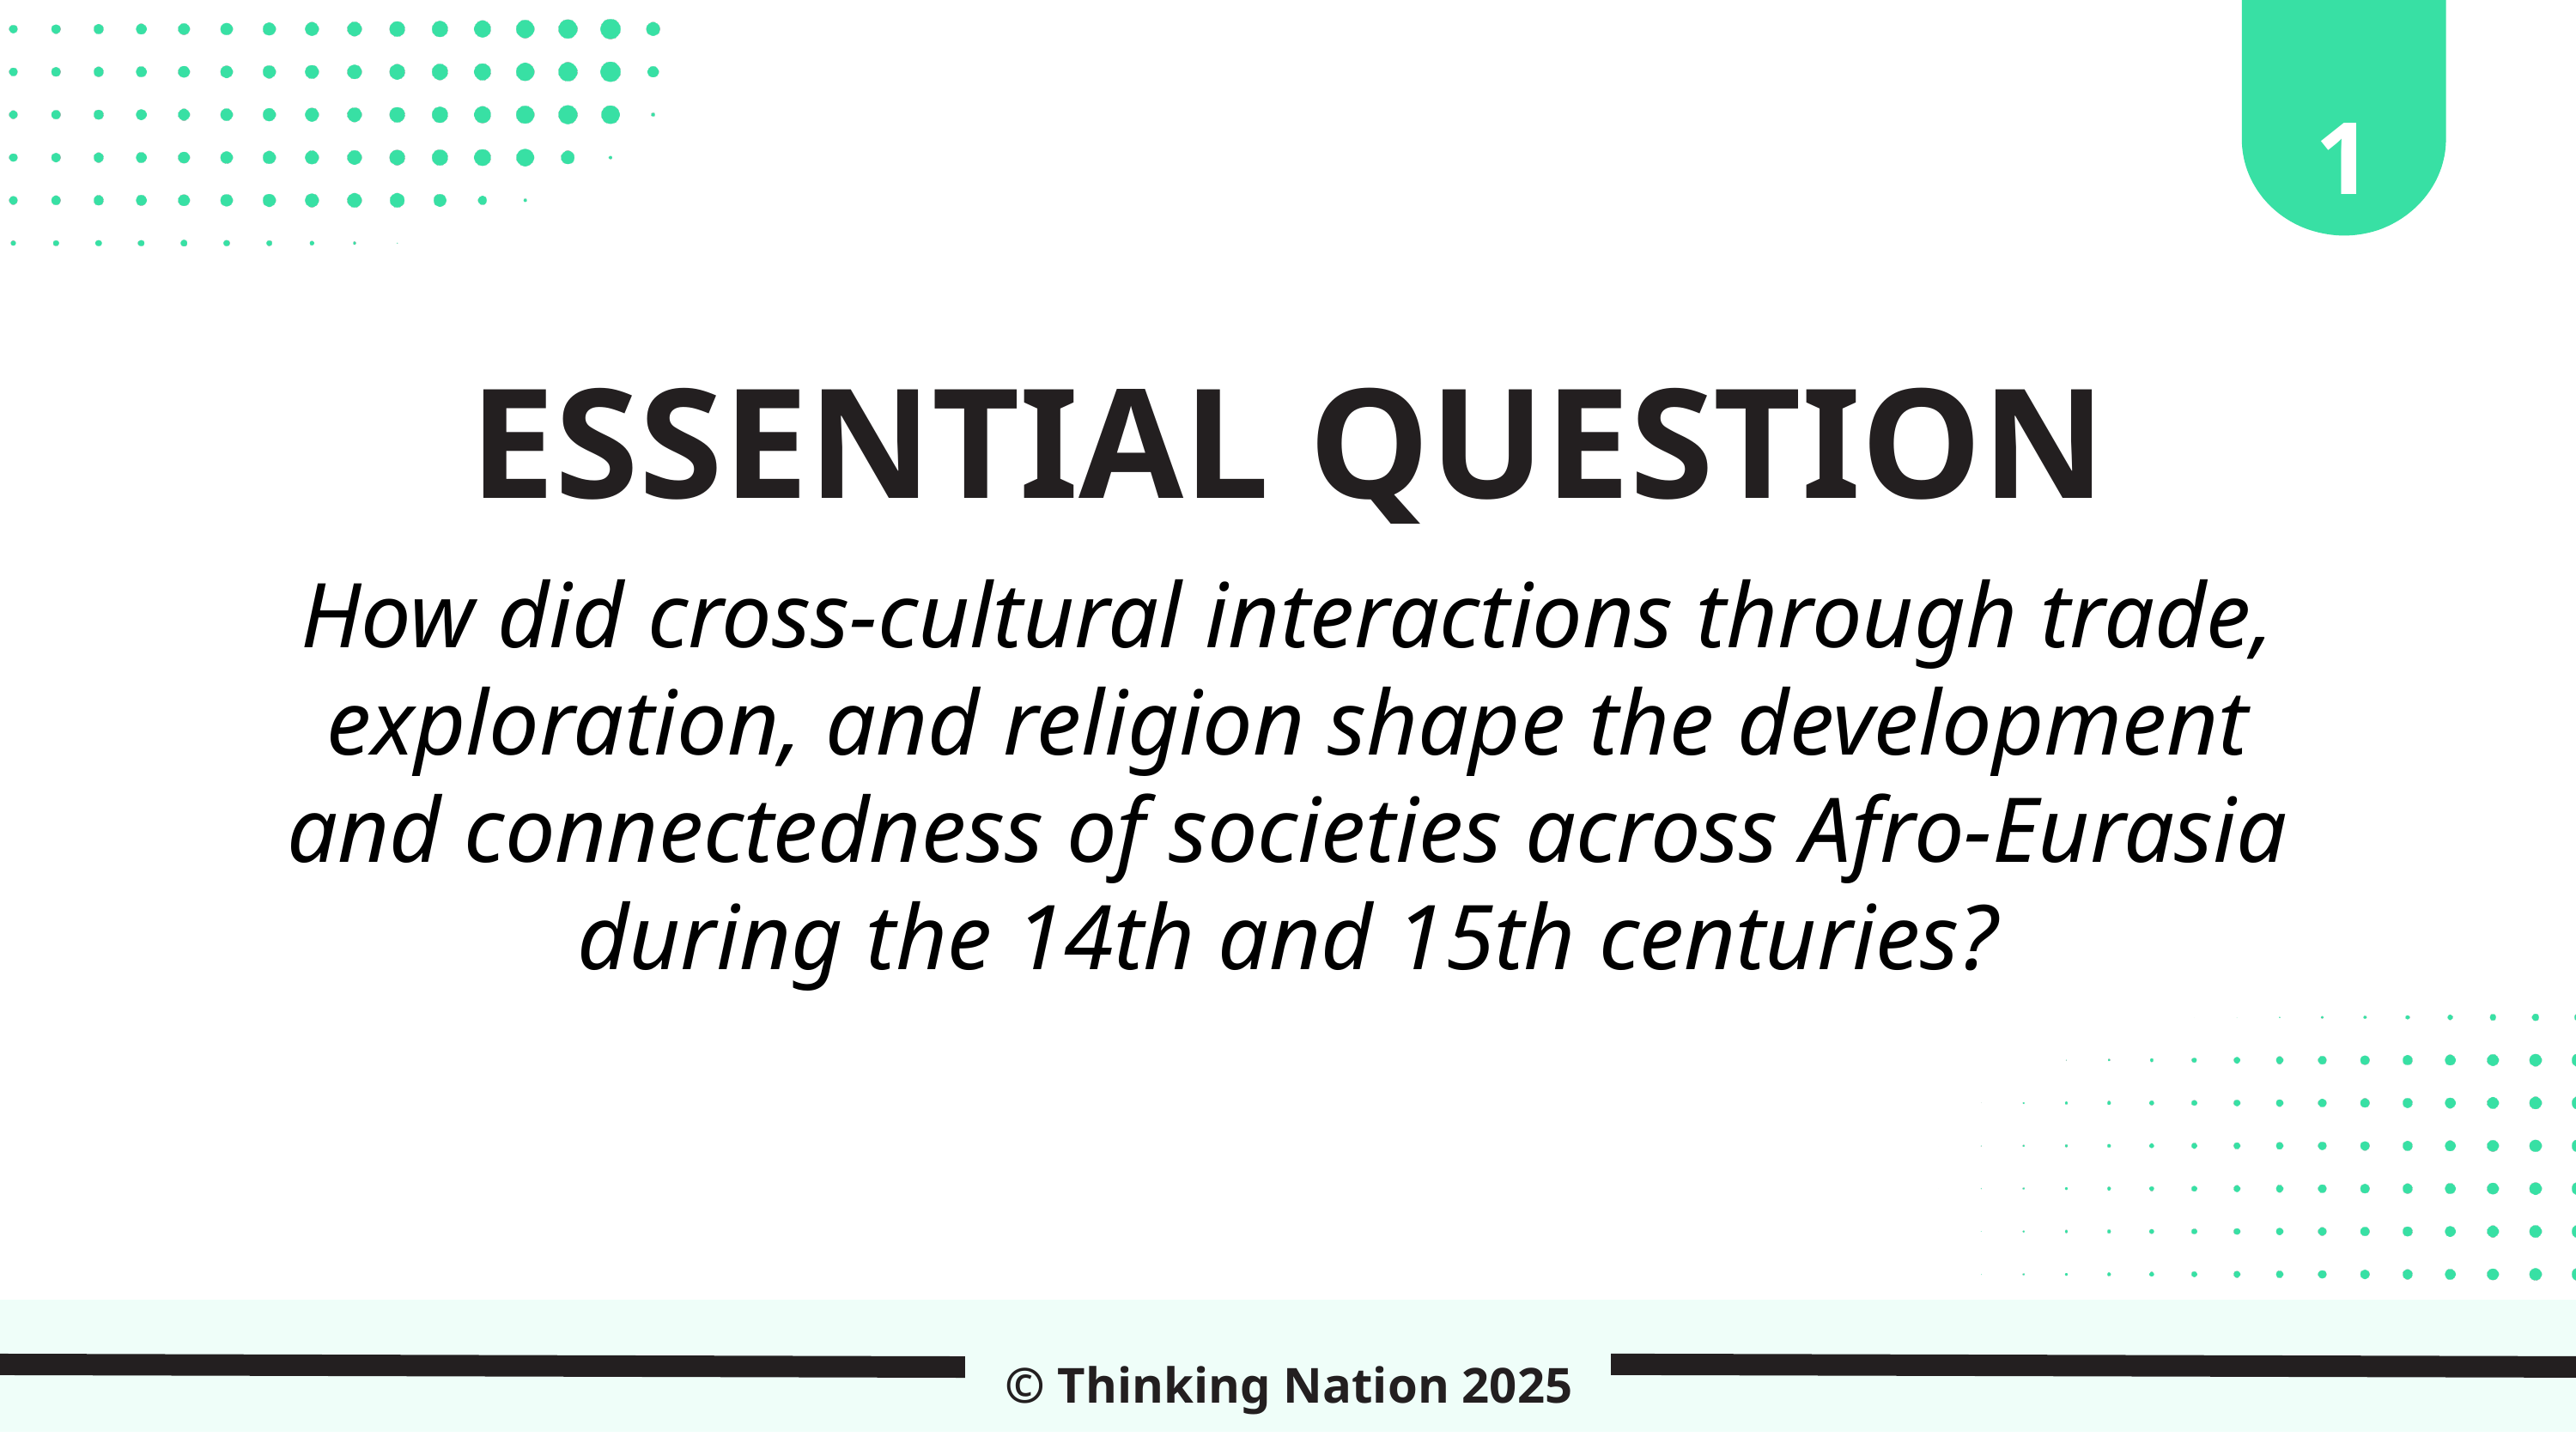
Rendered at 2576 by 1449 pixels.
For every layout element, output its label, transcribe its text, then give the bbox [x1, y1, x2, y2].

text_box How did cross-cultural interactions through trade, exploration, and religion shape the development and connectedness of societies across Afro-Eurasia during the 14th and 15th centuries? [252, 558, 2324, 987]
text_box ESSENTIAL QUESTION [359, 273, 2216, 530]
text_box [1938, 1013, 2576, 1299]
text_box [0, 0, 660, 246]
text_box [0, 1299, 2576, 1433]
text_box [2233, 0, 2455, 236]
